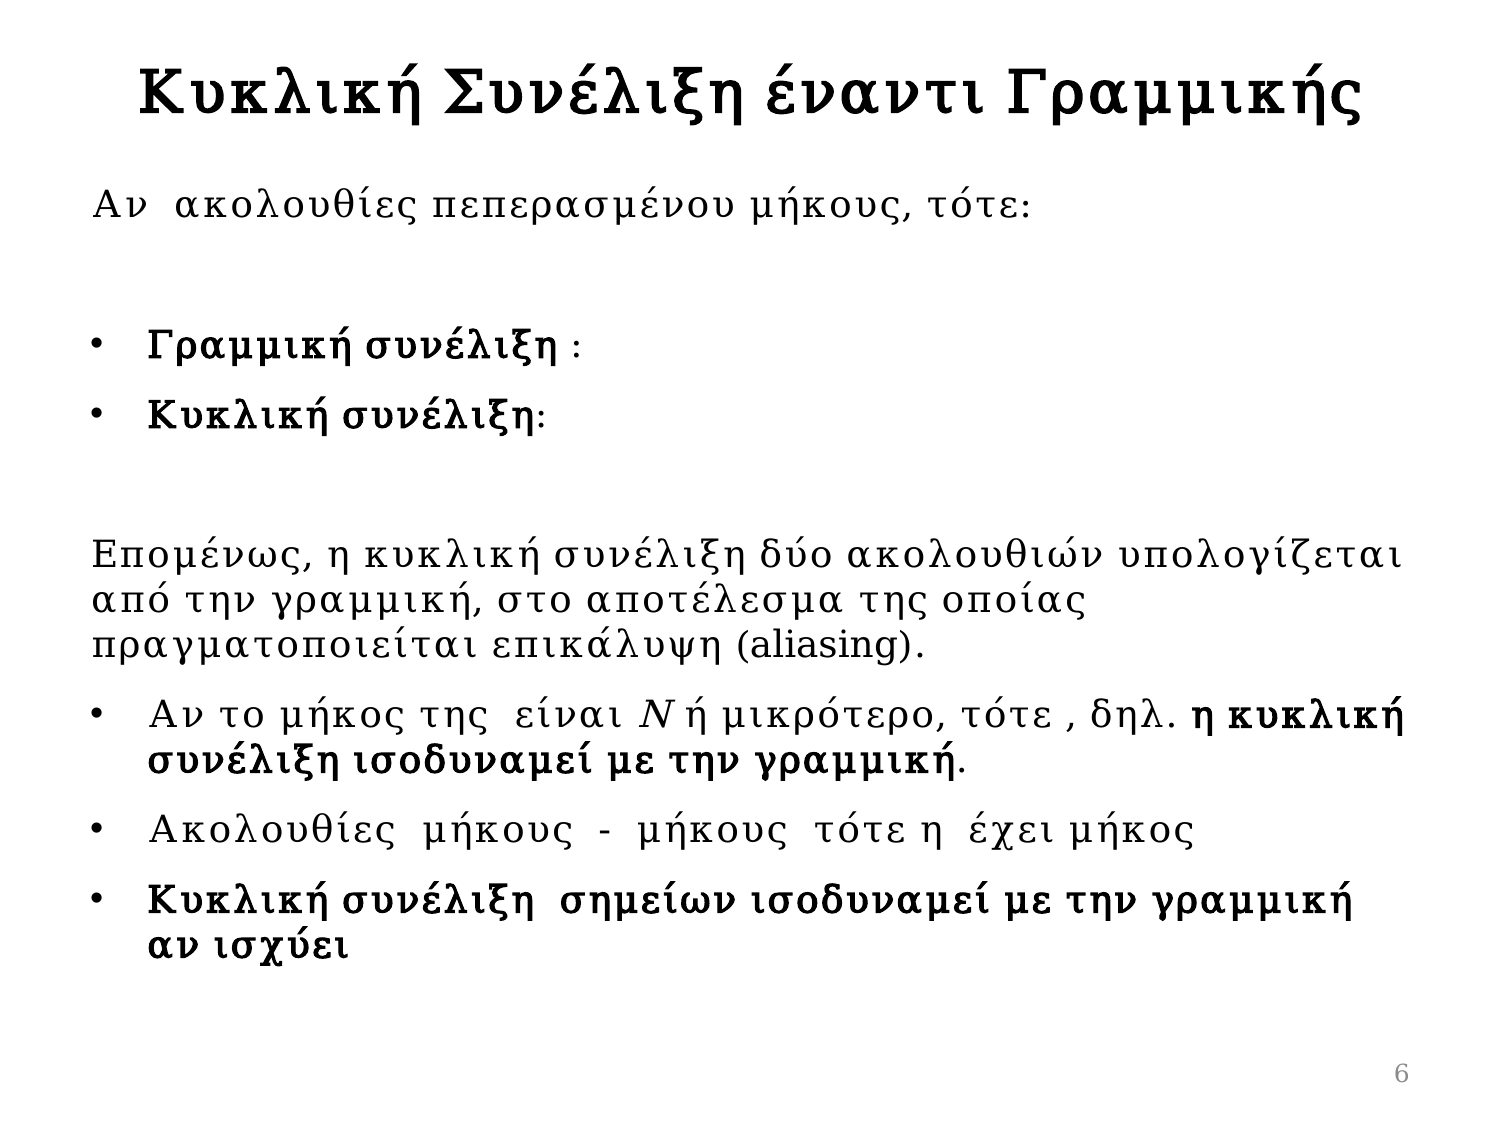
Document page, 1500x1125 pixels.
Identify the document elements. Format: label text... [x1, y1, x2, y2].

title Κυκλική Συνέλιξη έναντι Γραμμικής [75, 19, 1425, 159]
slide_number 6 [1222, 1042, 1425, 1103]
